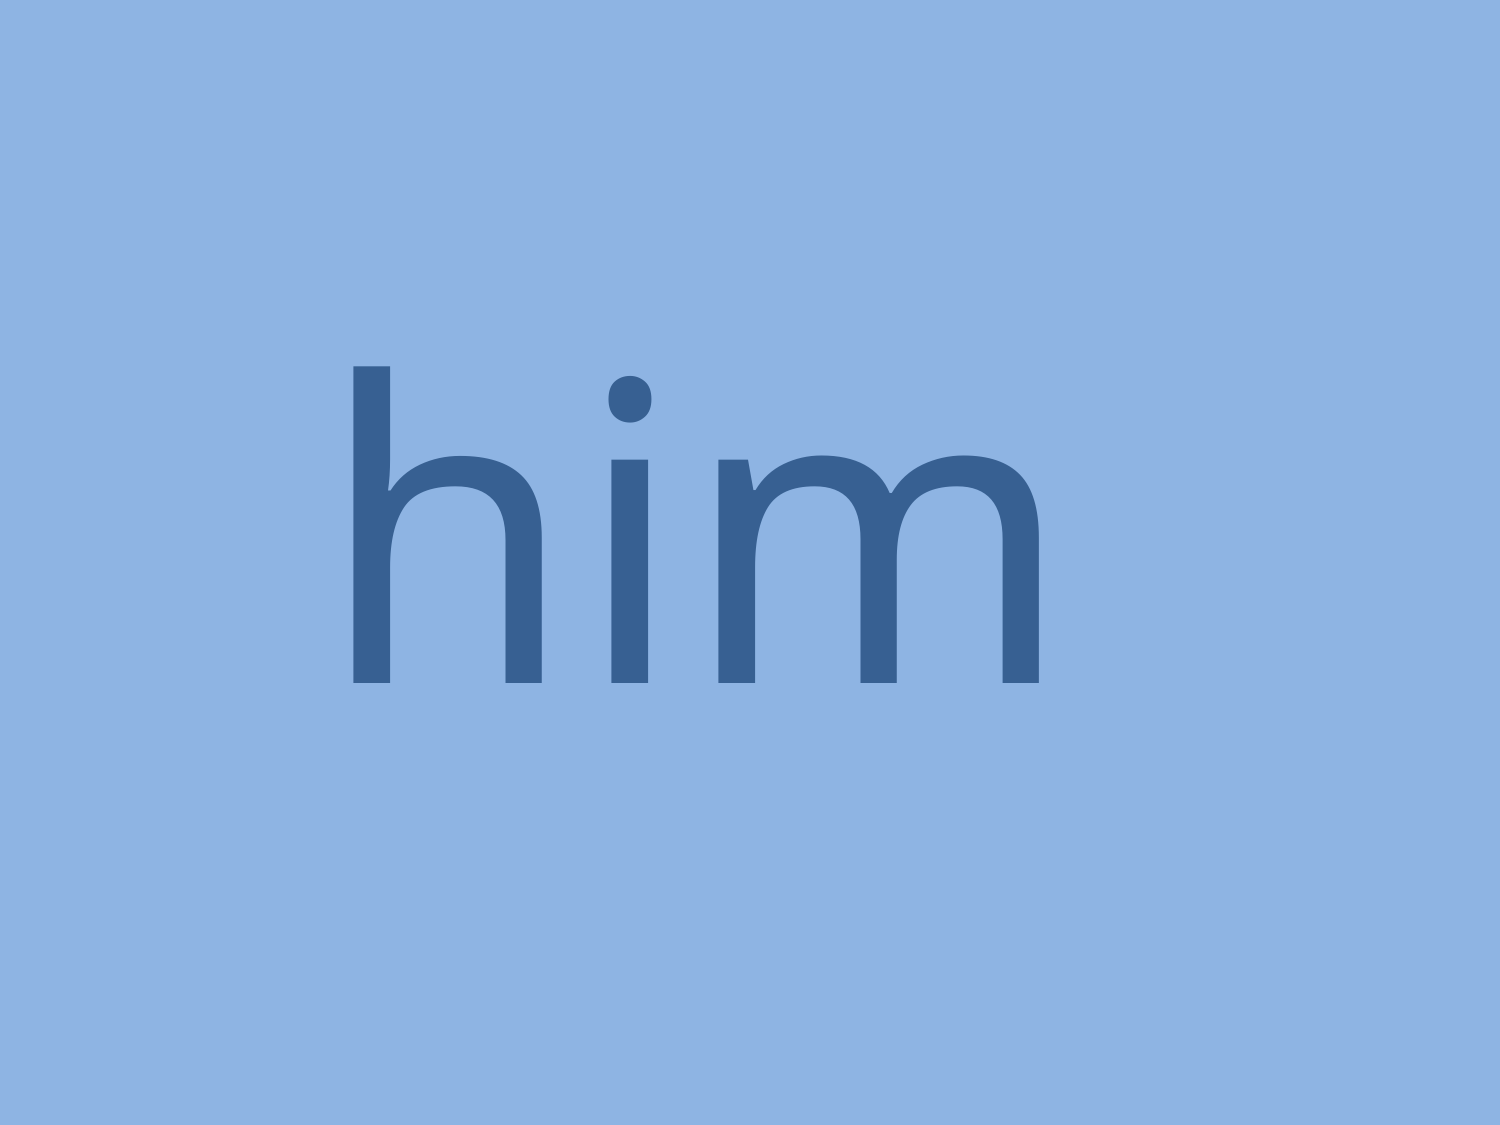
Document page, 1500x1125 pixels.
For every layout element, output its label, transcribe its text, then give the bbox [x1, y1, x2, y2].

text_box him [41, 259, 1459, 775]
